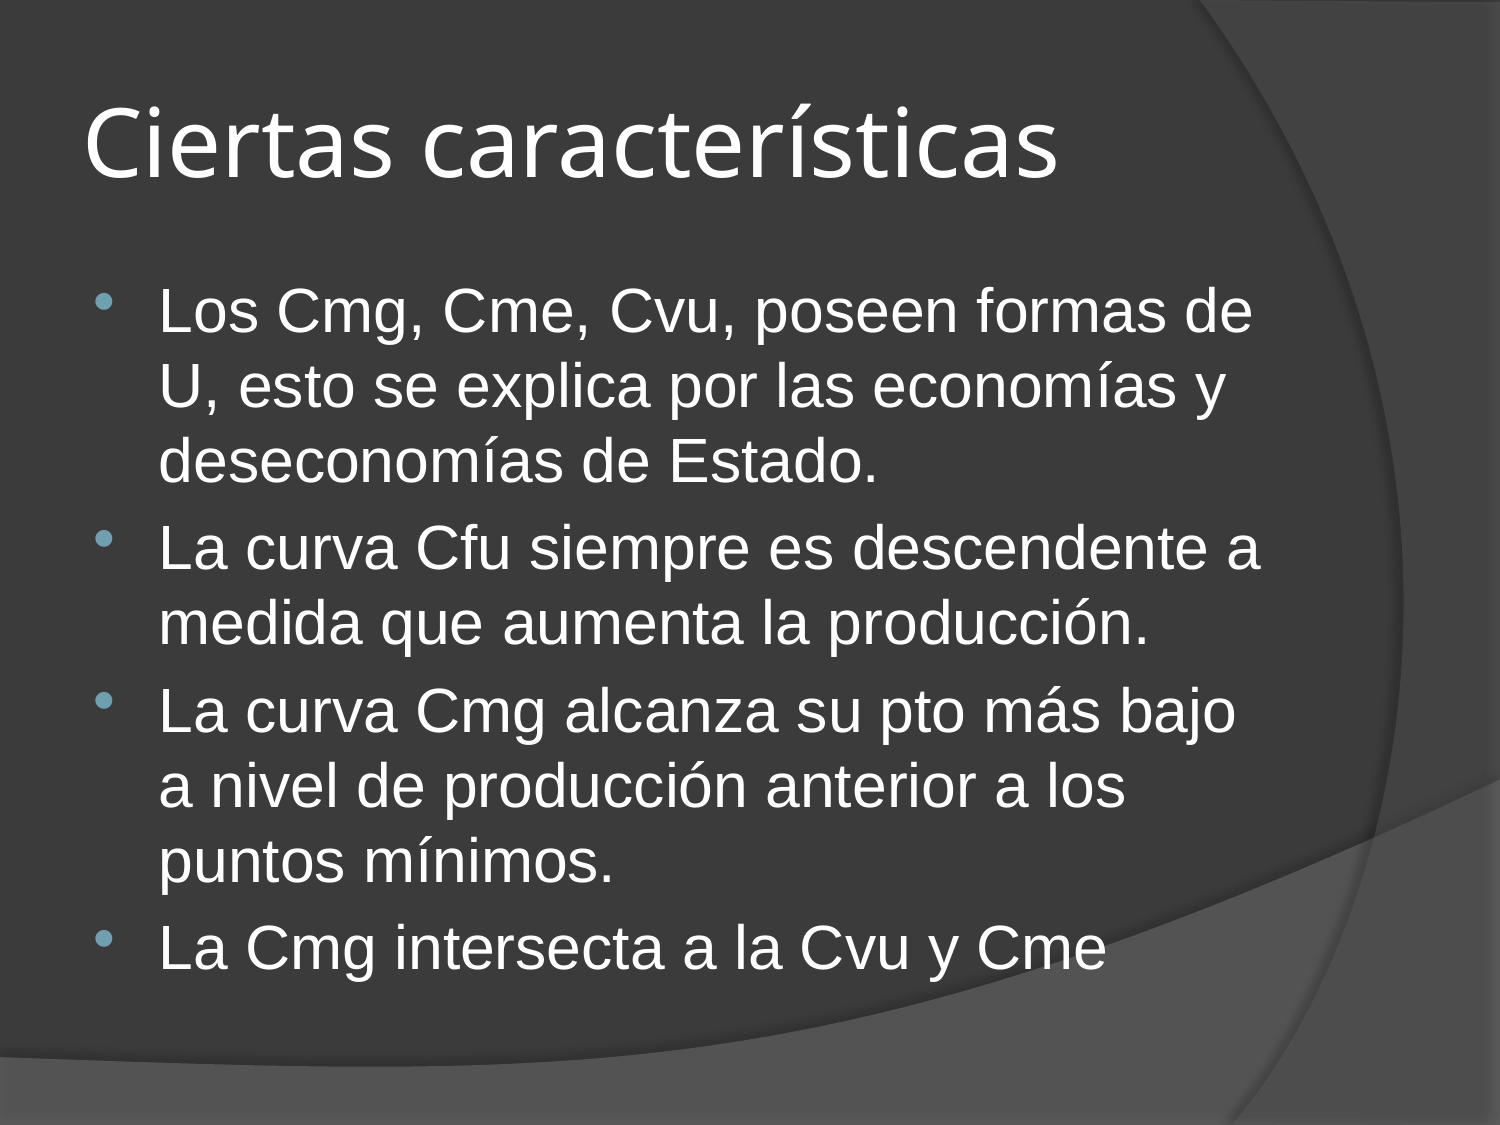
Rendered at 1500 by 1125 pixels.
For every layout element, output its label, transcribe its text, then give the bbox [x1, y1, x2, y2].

title Ciertas características [75, 45, 1300, 233]
list Los Cmg, Cme, Cvu, poseen formas de U, esto se explica por las economías y deseconomías de Estado. La curva Cfu siempre es descendente a medida que aumenta la producción. La curva Cmg alcanza su pto más bajo a nivel de producción anterior a los puntos mínimos. La Cmg intersecta a la Cvu y Cme [75, 262, 1300, 1005]
